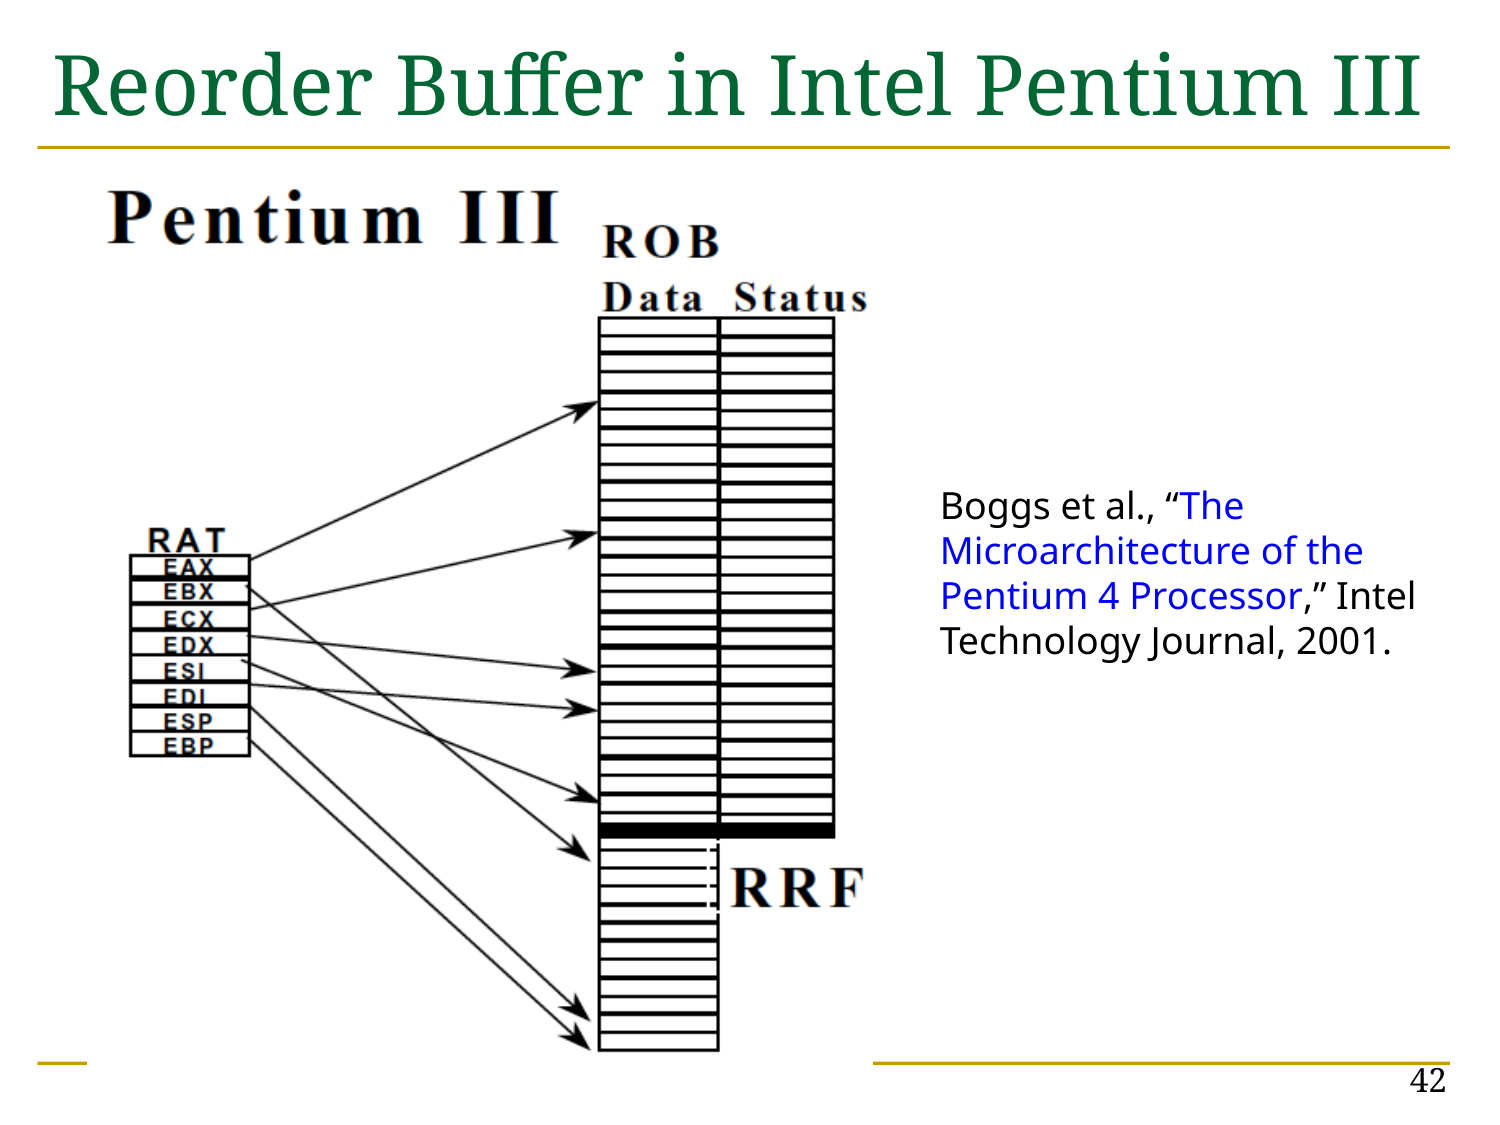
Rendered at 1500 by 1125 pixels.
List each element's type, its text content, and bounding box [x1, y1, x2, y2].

title Reorder Buffer in Intel Pentium III [37, 24, 1450, 200]
text_box Boggs et al., “The Microarchitecture of the Pentium 4 Processor,” Intel Technology Journal, 2001. [924, 474, 1475, 670]
picture [87, 162, 873, 1088]
slide_number 42 [1111, 1036, 1462, 1112]
